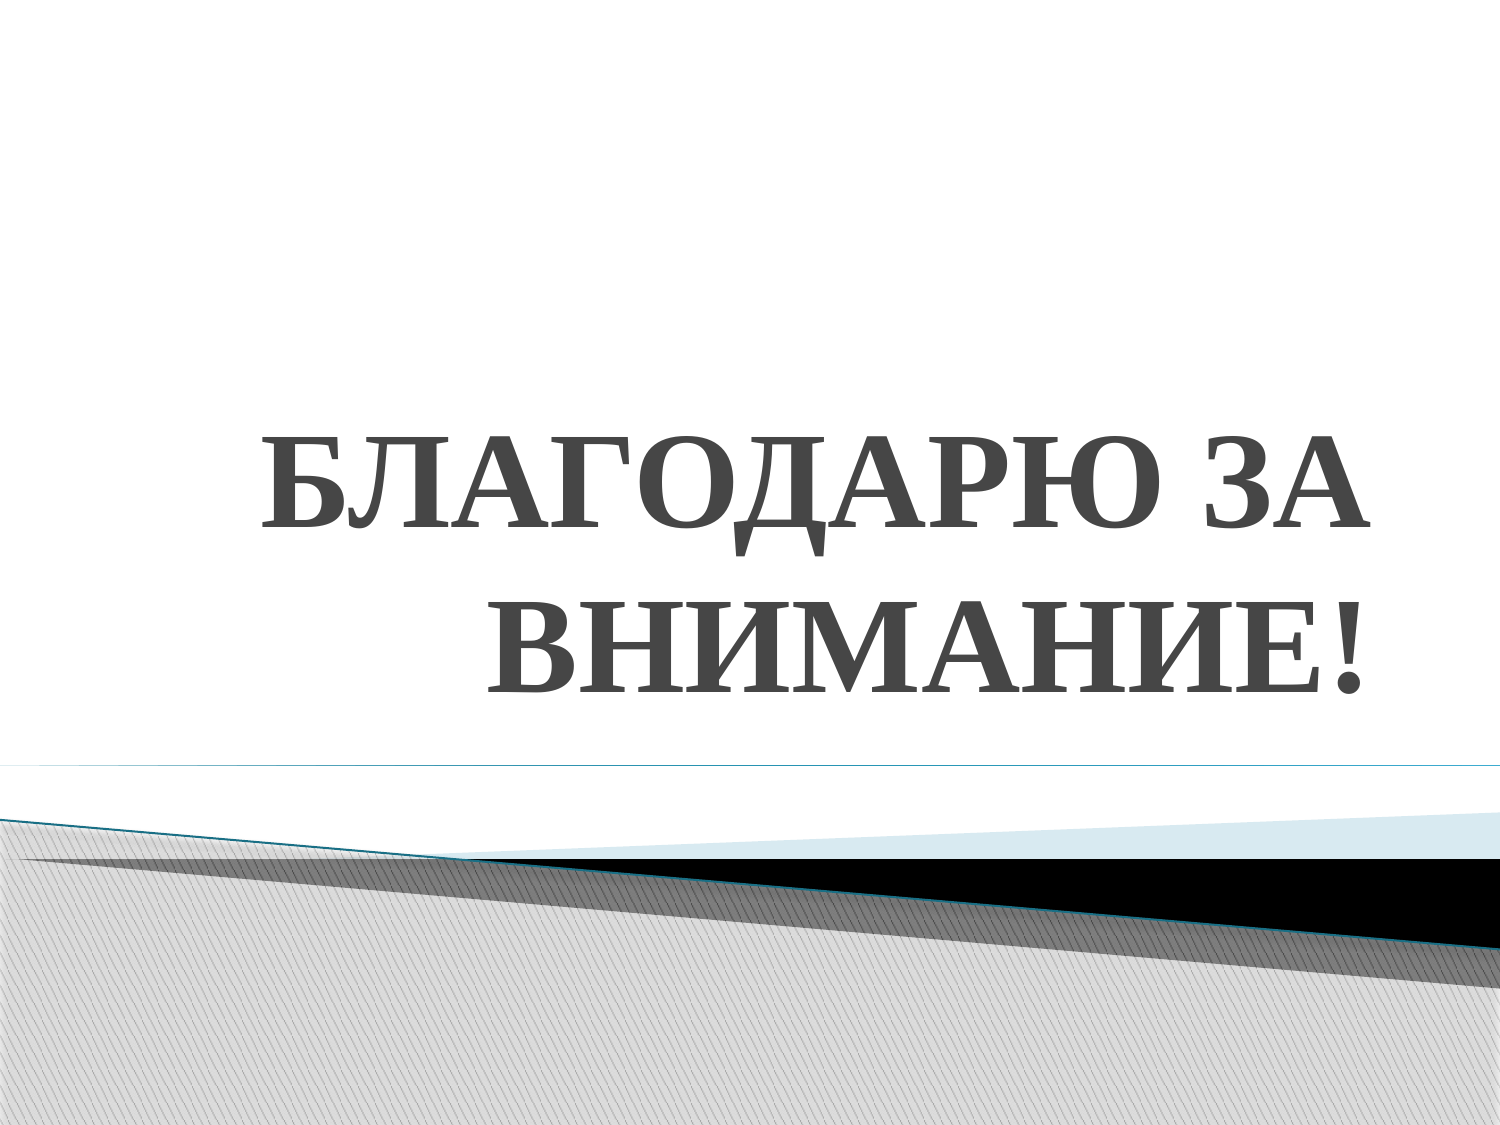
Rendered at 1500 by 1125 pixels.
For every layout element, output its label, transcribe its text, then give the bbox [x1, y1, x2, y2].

picture [5, 859, 1500, 989]
title БЛАГОДАРЮ ЗА ВНИМАНИЕ! [112, 287, 1388, 728]
